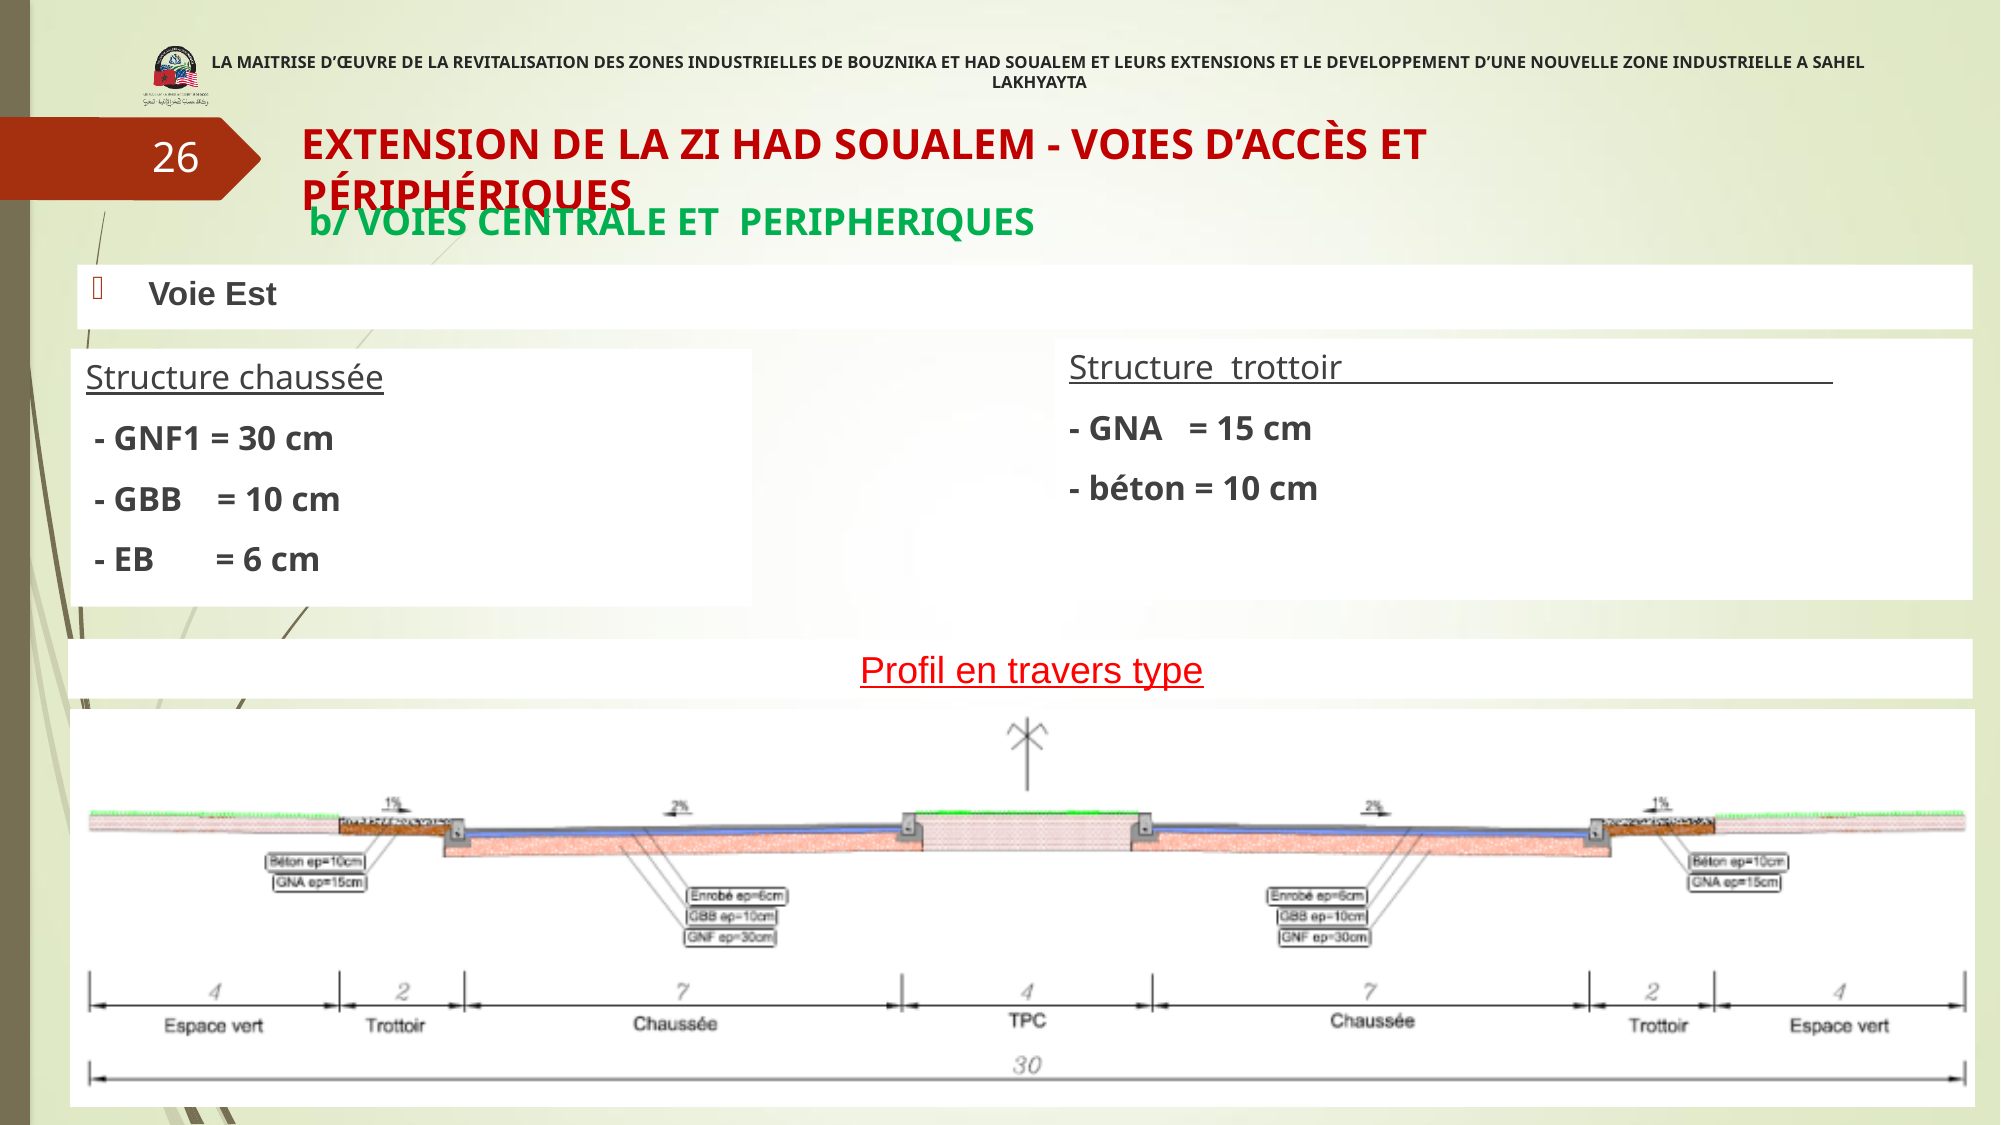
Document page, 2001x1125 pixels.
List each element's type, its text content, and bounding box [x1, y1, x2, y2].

picture [83, 607, 192, 638]
text_box Structure trottoir - GNA = 15 cm - béton = 10 cm [1054, 338, 1973, 600]
slide_number 26 [87, 129, 216, 189]
list Structure chaussée - GNF1 = 30 cm - GBB = 10 cm - EB = 6 cm [70, 348, 752, 607]
picture [30, 405, 68, 695]
text_box b/ VOIES CENTRALE ET PERIPHERIQUES [293, 190, 1757, 264]
picture [30, 0, 2001, 1125]
text_box Profil en travers type [68, 638, 1973, 699]
text_box LA MAITRISE D’ŒUVRE DE LA REVITALISATION DES ZONES INDUSTRIELLES DE BOUZNIKA ET HAD SOUALEM ET LEURS EXTENSIONS ET LE DEVELOPPEMENT D’UNE NOUVELLE ZONE INDUSTRIELLE A SAHEL LAKHYAYTA [214, 44, 1889, 113]
picture [186, 607, 305, 638]
text_box Voie Est [77, 264, 1973, 330]
text_box EXTENSION DE LA ZI HAD SOUALEM - VOIES D’ACCÈS ET PÉRIPHÉRIQUES [287, 113, 1750, 207]
picture [89, 330, 370, 348]
